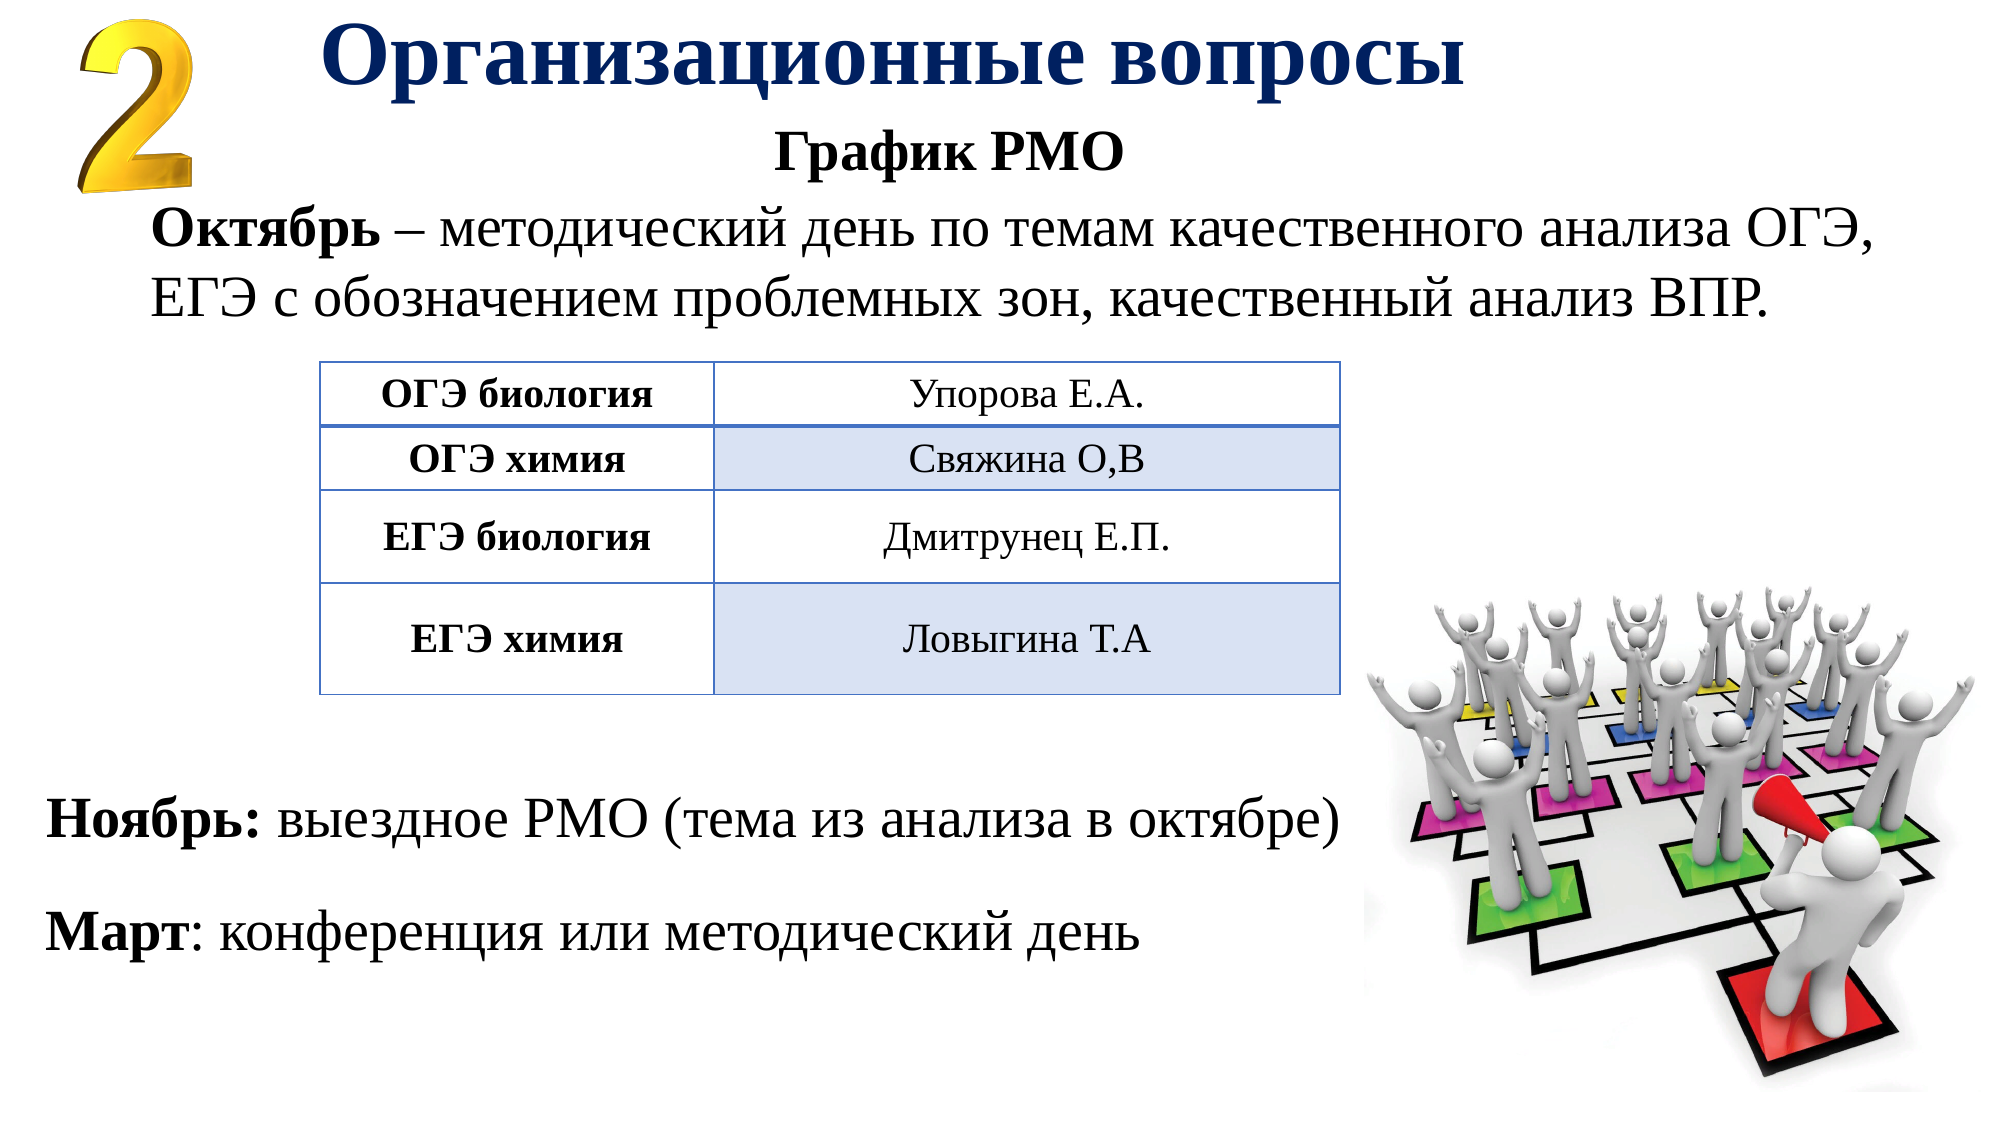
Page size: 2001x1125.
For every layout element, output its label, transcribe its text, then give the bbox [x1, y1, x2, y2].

table_cell Ловыгина Т.А [715, 584, 1339, 694]
text_box Март: конференция или методический день [30, 884, 1157, 970]
picture [1364, 580, 1981, 1093]
table_cell ОГЭ химия [321, 428, 713, 489]
table_header Упорова Е.А. [715, 363, 1339, 424]
table_cell ЕГЭ химия [321, 584, 713, 694]
text_box Ноябрь: выездное РМО (тема из анализа в октябре) [31, 771, 1357, 857]
table_header ОГЭ биология [321, 363, 713, 424]
table_cell Дмитрунец Е.П. [715, 491, 1339, 582]
picture [72, 15, 200, 199]
text_box Октябрь – методический день по темам качественного анализа ОГЭ, ЕГЭ с обозначением проблемных зон, качественный анализ ВПР. [136, 180, 1909, 336]
table_cell ЕГЭ биология [321, 491, 713, 582]
list График РМО [727, 113, 1188, 180]
title Организационные вопросы [304, 0, 2000, 164]
table_cell Свяжина О,В [715, 428, 1339, 489]
